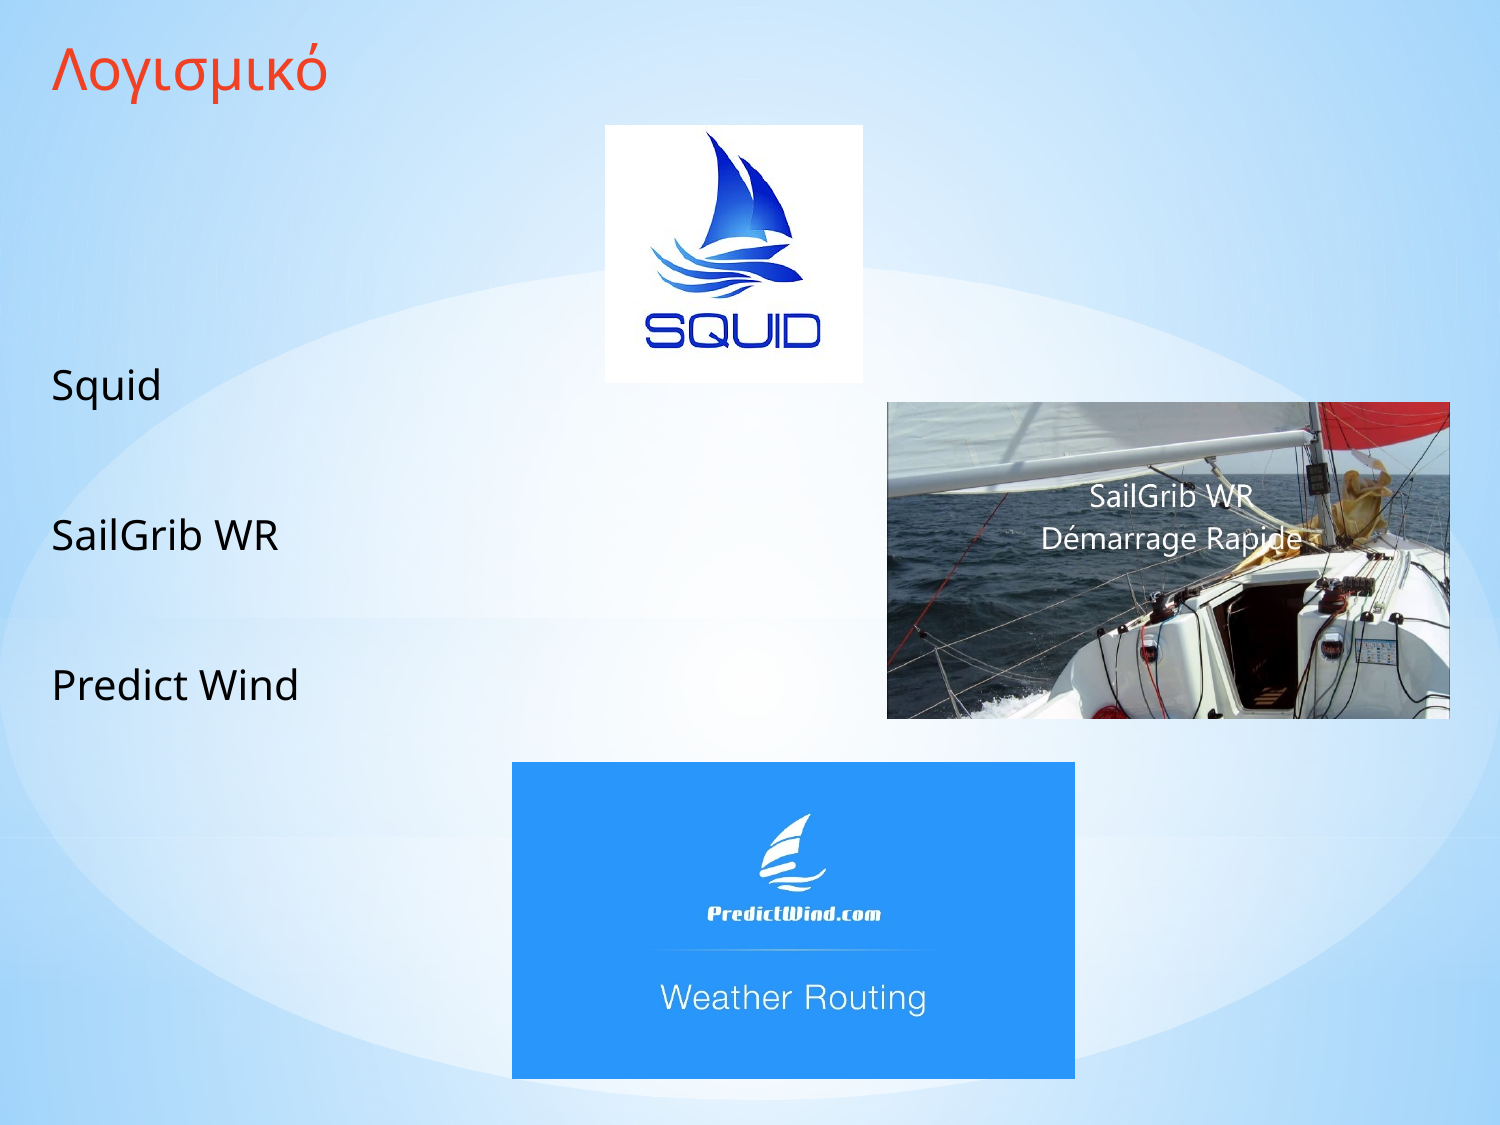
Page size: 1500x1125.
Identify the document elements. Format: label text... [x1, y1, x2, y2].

text_box Λογισμικό [37, 24, 563, 110]
picture [512, 762, 1076, 1080]
picture [887, 402, 1451, 720]
picture [605, 125, 863, 383]
text_box Squid SailGrib WR Predict Wind [36, 351, 1000, 767]
